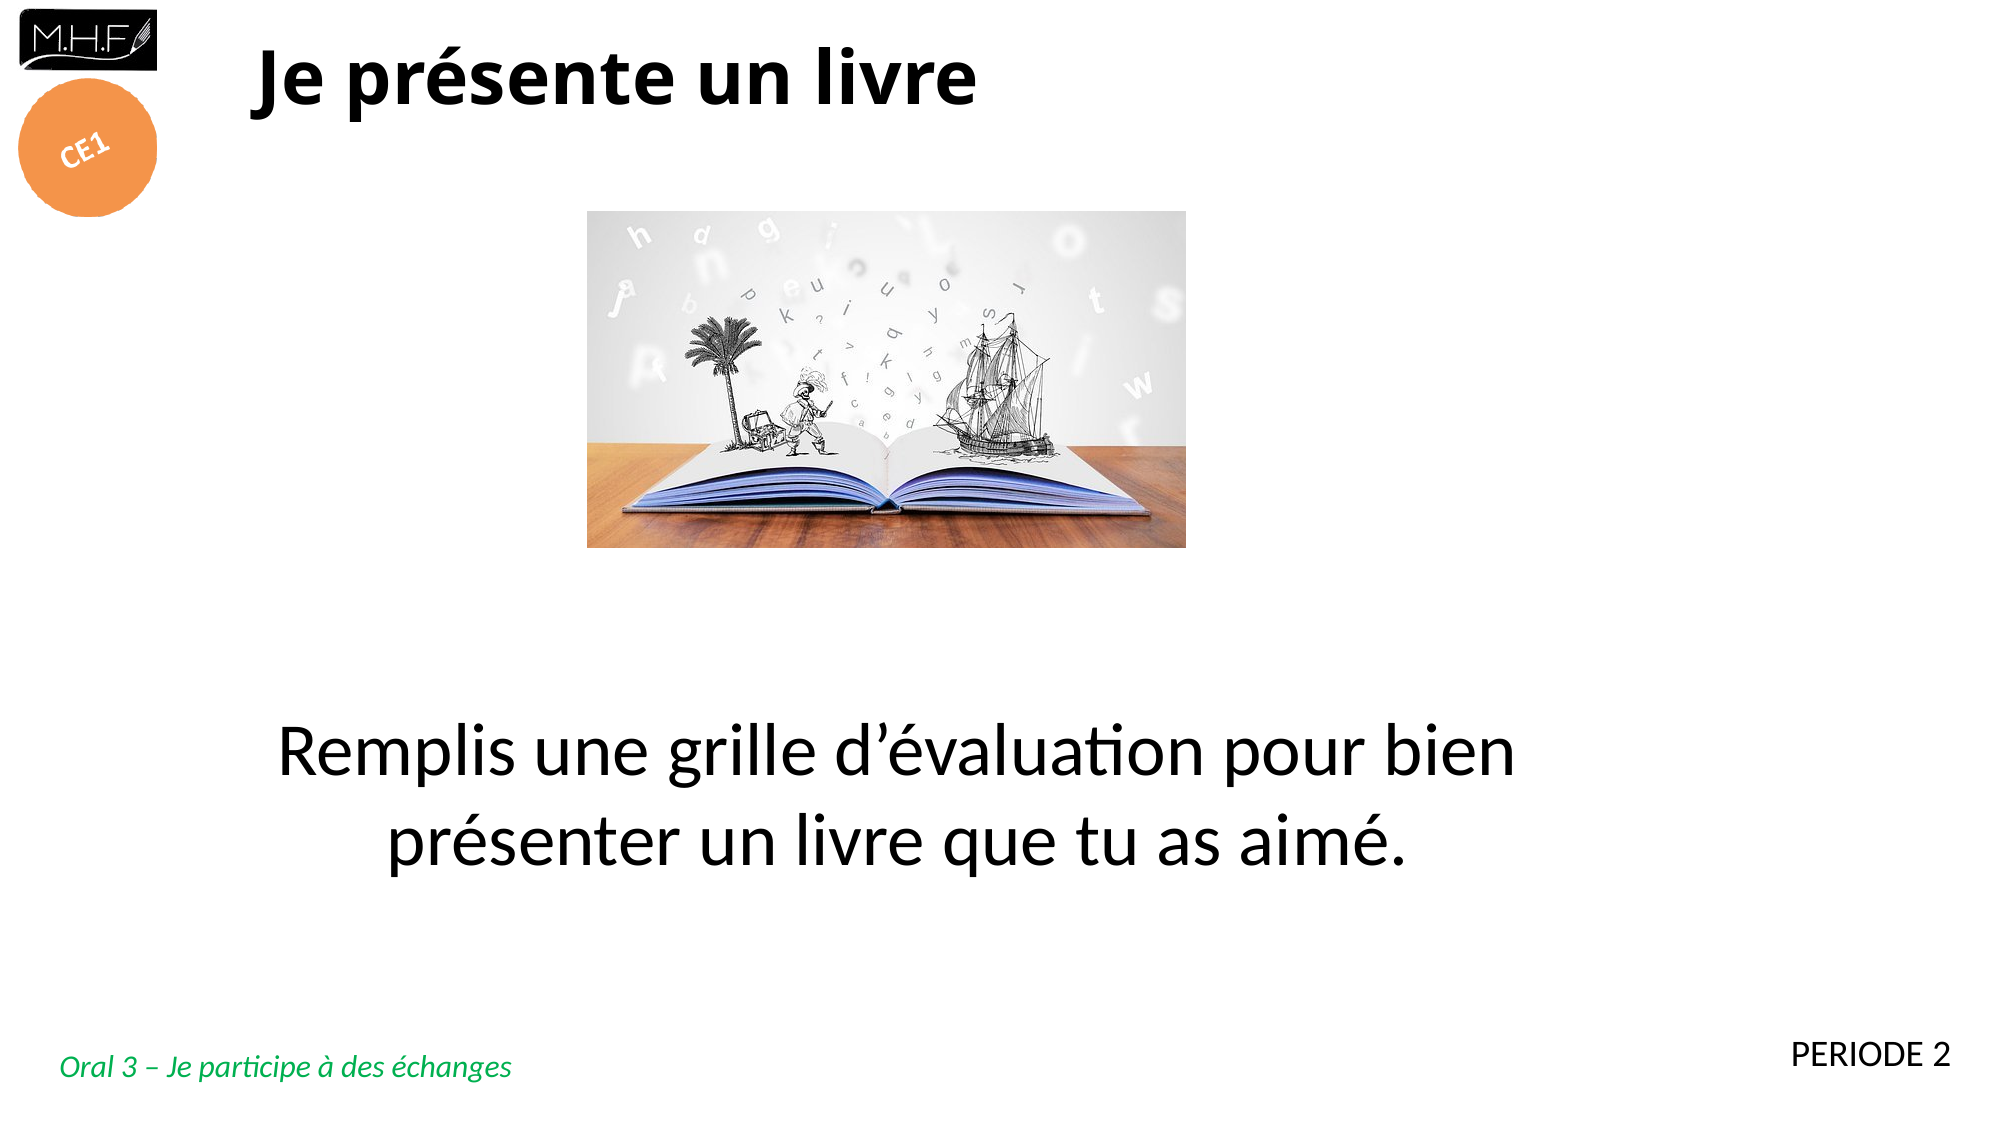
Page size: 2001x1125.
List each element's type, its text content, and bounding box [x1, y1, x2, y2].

picture [16, 7, 157, 74]
picture [587, 211, 1186, 548]
text_box Remplis une grille d’évaluation pour bien présenter un livre que tu as aimé. [194, 693, 1602, 885]
picture [18, 78, 157, 218]
text_box PERIODE 2 [1362, 1021, 1967, 1082]
text_box Oral 3 – Je participe à des échanges [44, 1038, 1346, 1092]
text_box Je présente un livre [241, 0, 1056, 128]
